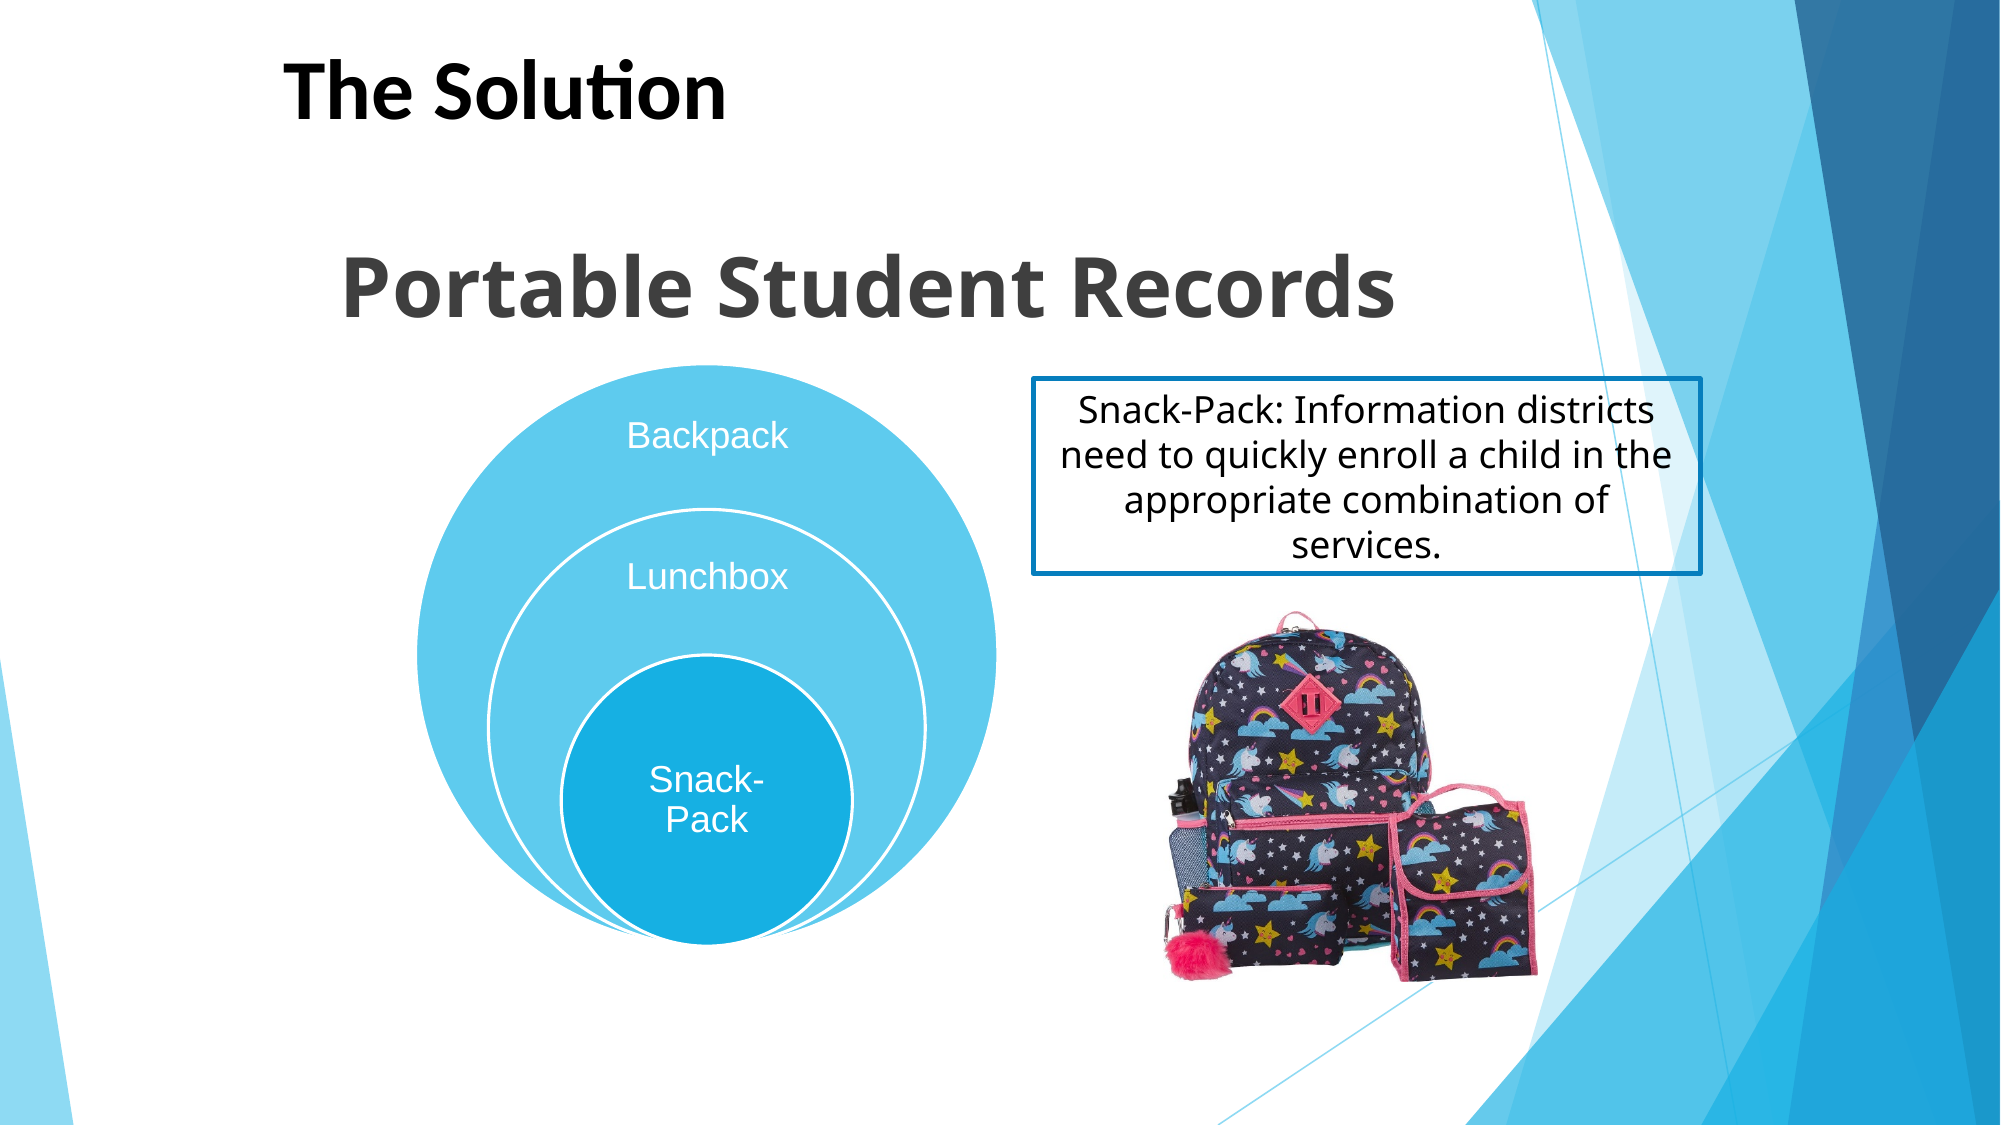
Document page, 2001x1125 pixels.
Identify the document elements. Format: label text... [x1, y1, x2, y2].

list Portable Student Records [249, 226, 1750, 944]
text_box Snack-Pack: Information districts need to quickly enroll a child in the appropriate combination of services. [1033, 378, 1701, 574]
text_box The Solution [268, 43, 1507, 144]
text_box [415, 363, 999, 947]
picture [1163, 610, 1538, 982]
